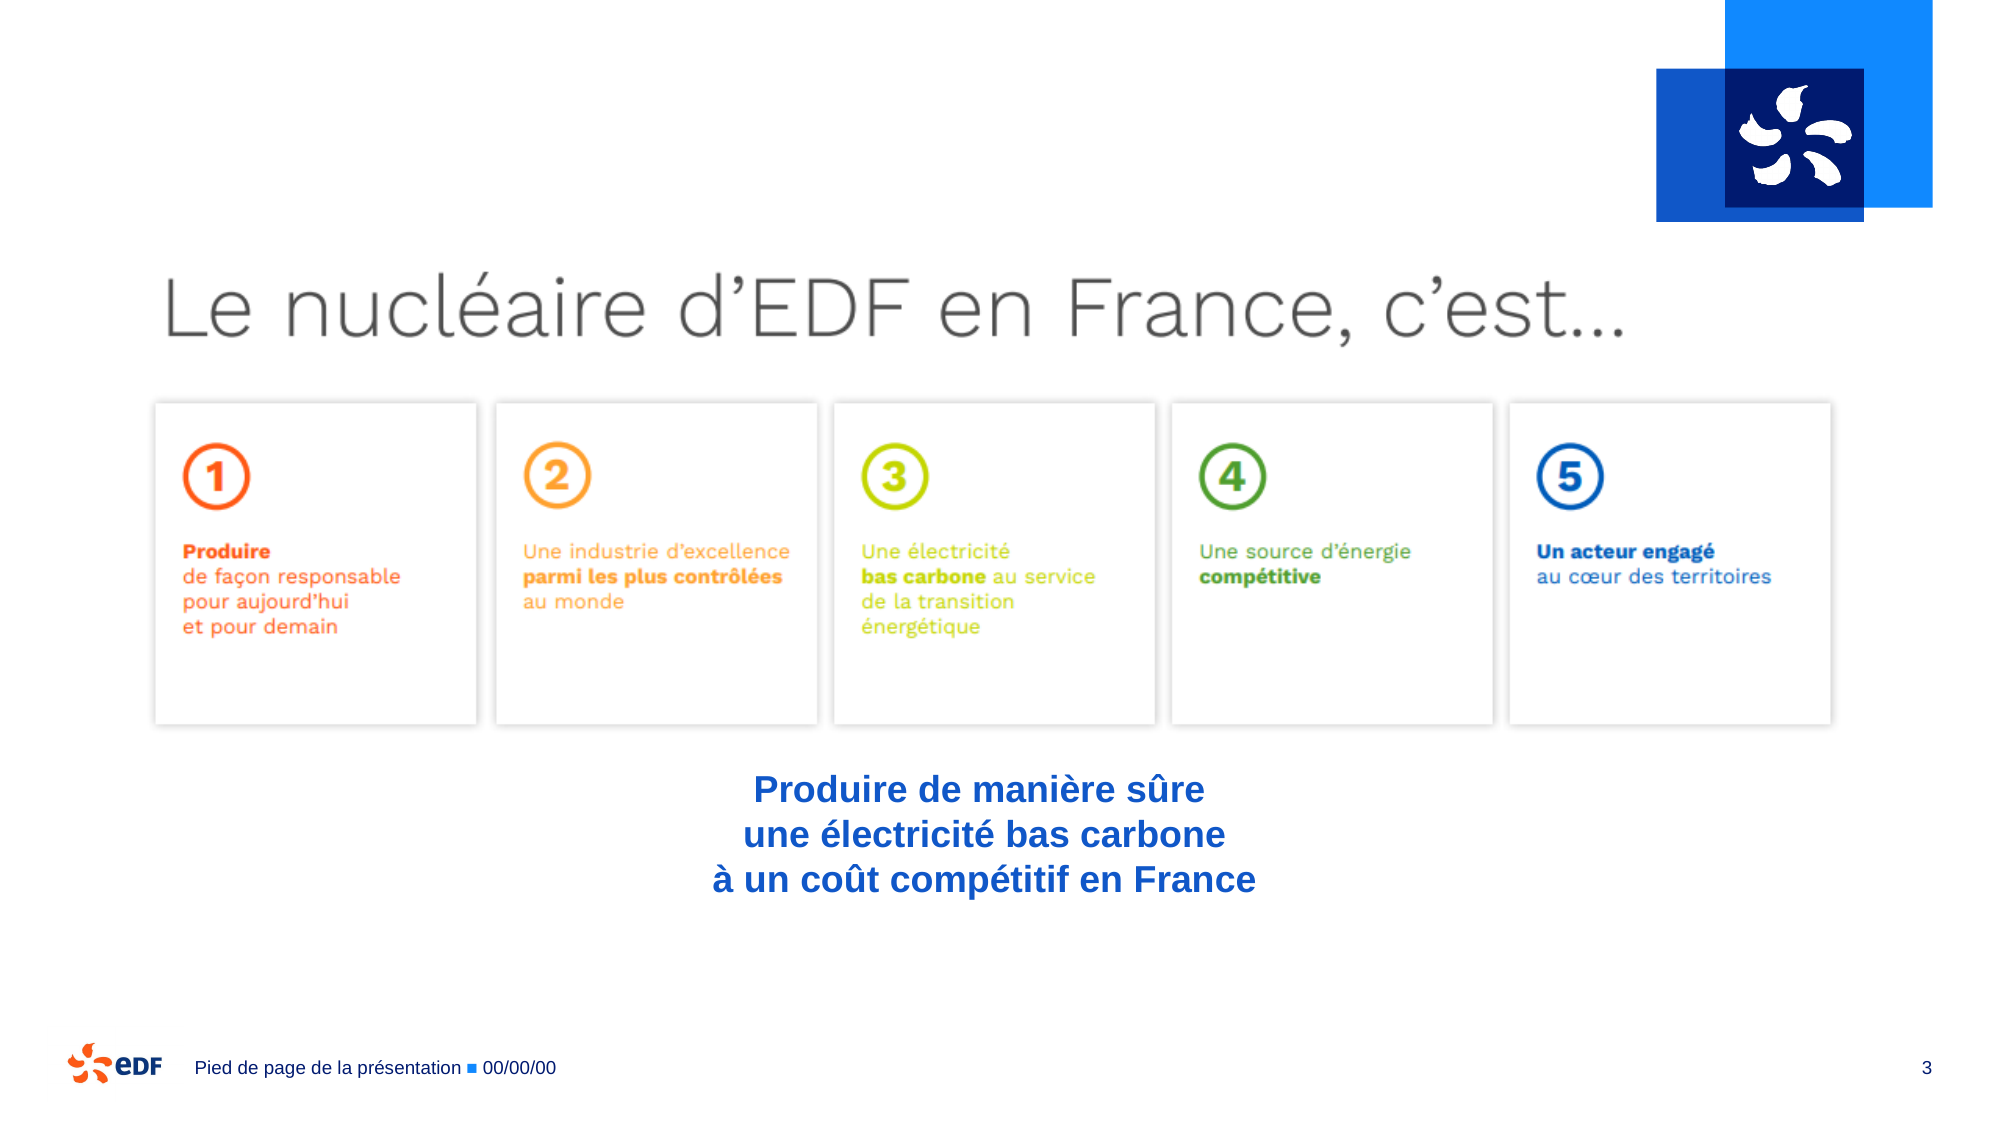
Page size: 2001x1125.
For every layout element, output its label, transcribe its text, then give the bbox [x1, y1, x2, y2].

slide_number 3 [1829, 1046, 1948, 1089]
list Produire de manière sûre une électricité bas carbone à un coût compétitif en France [247, 784, 1723, 926]
picture [98, 222, 1948, 784]
footer Pied de page de la présentation ■ 00/00/00 [179, 1046, 830, 1089]
picture [47, 1026, 184, 1102]
picture [1739, 85, 1852, 186]
